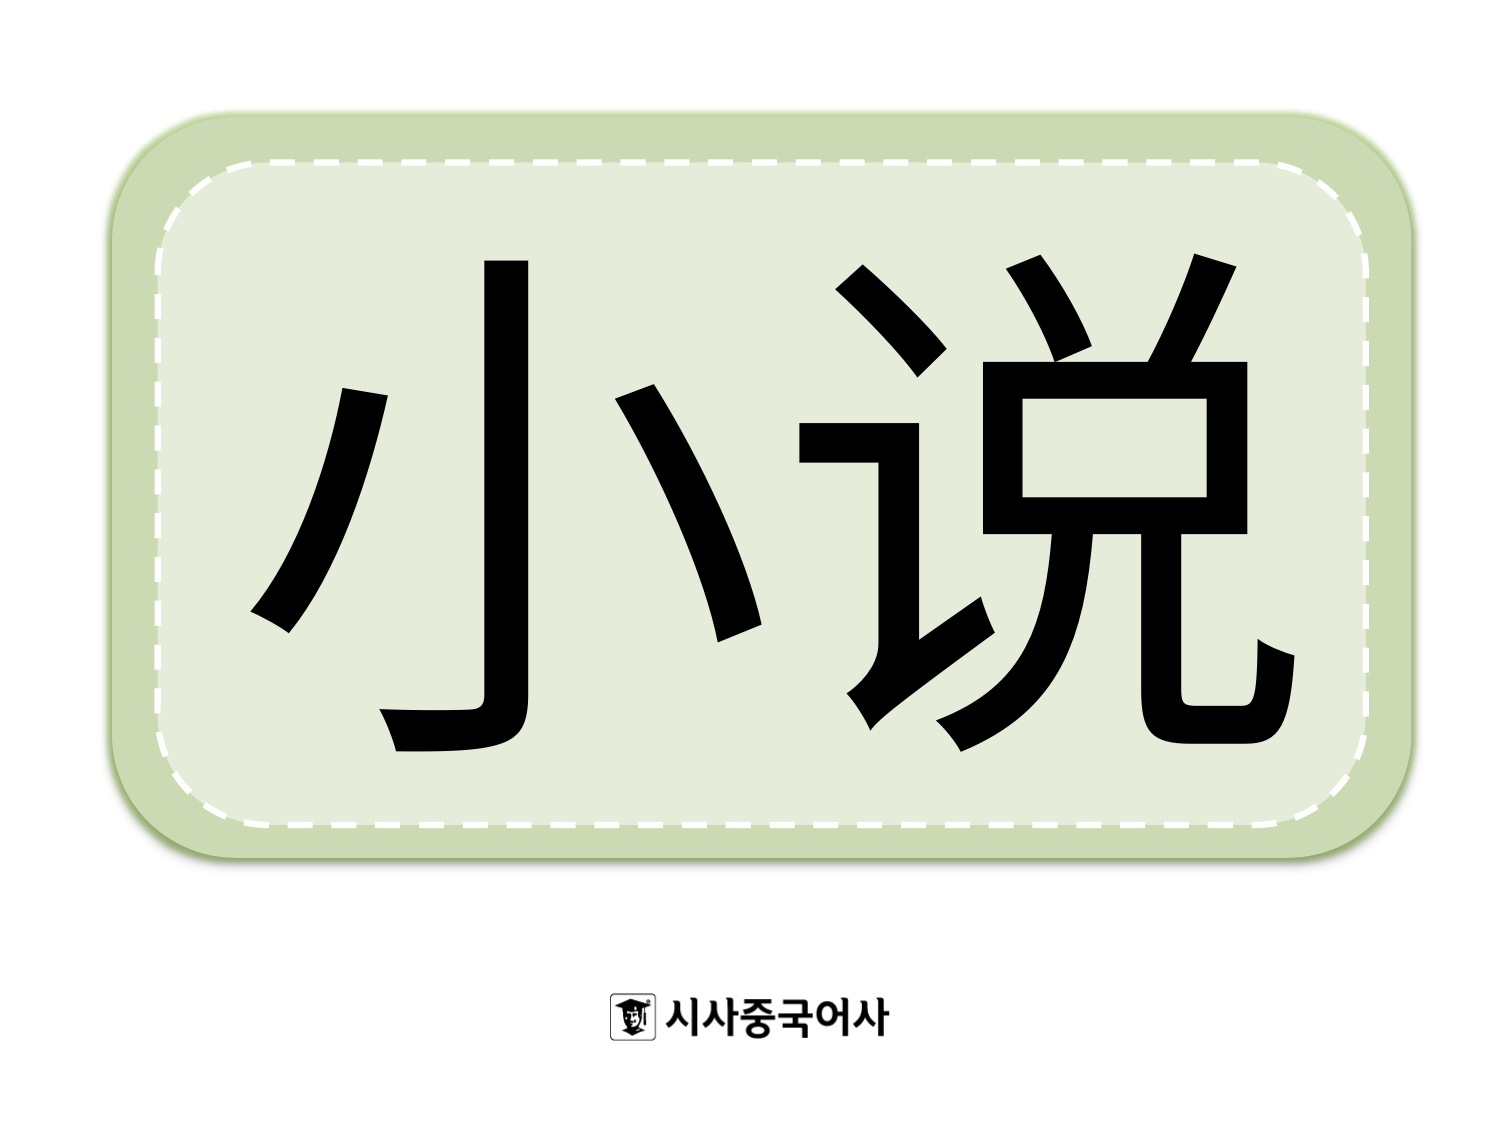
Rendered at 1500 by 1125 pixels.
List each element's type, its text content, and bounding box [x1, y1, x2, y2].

picture [602, 987, 898, 1047]
text_box 小说 [171, 160, 1380, 824]
